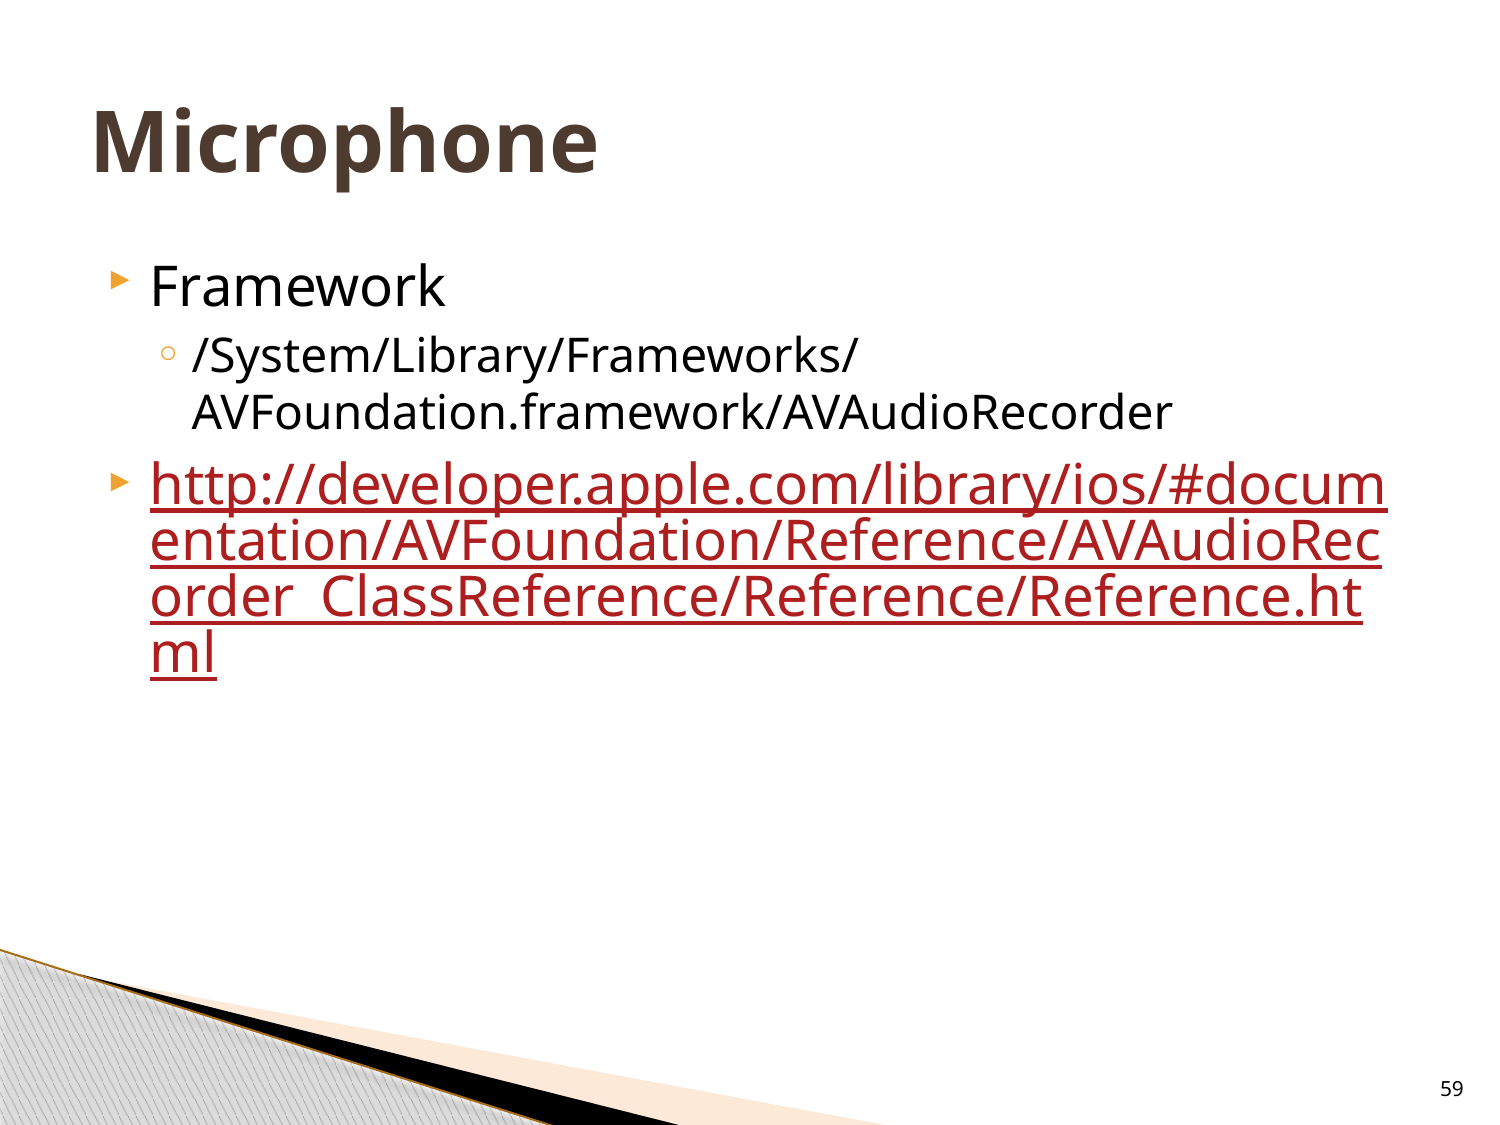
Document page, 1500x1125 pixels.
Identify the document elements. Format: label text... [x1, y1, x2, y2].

slide_number 59 [1418, 1051, 1479, 1112]
list Framework /System/Library/Frameworks/AVFoundation.framework/AVAudioRecorder http://developer.apple.com/library/ios/#documentation/AVFoundation/Reference/AVAudioRecorder_ClassReference/Reference/Reference.html [75, 243, 1425, 986]
title Microphone [75, 45, 1425, 233]
